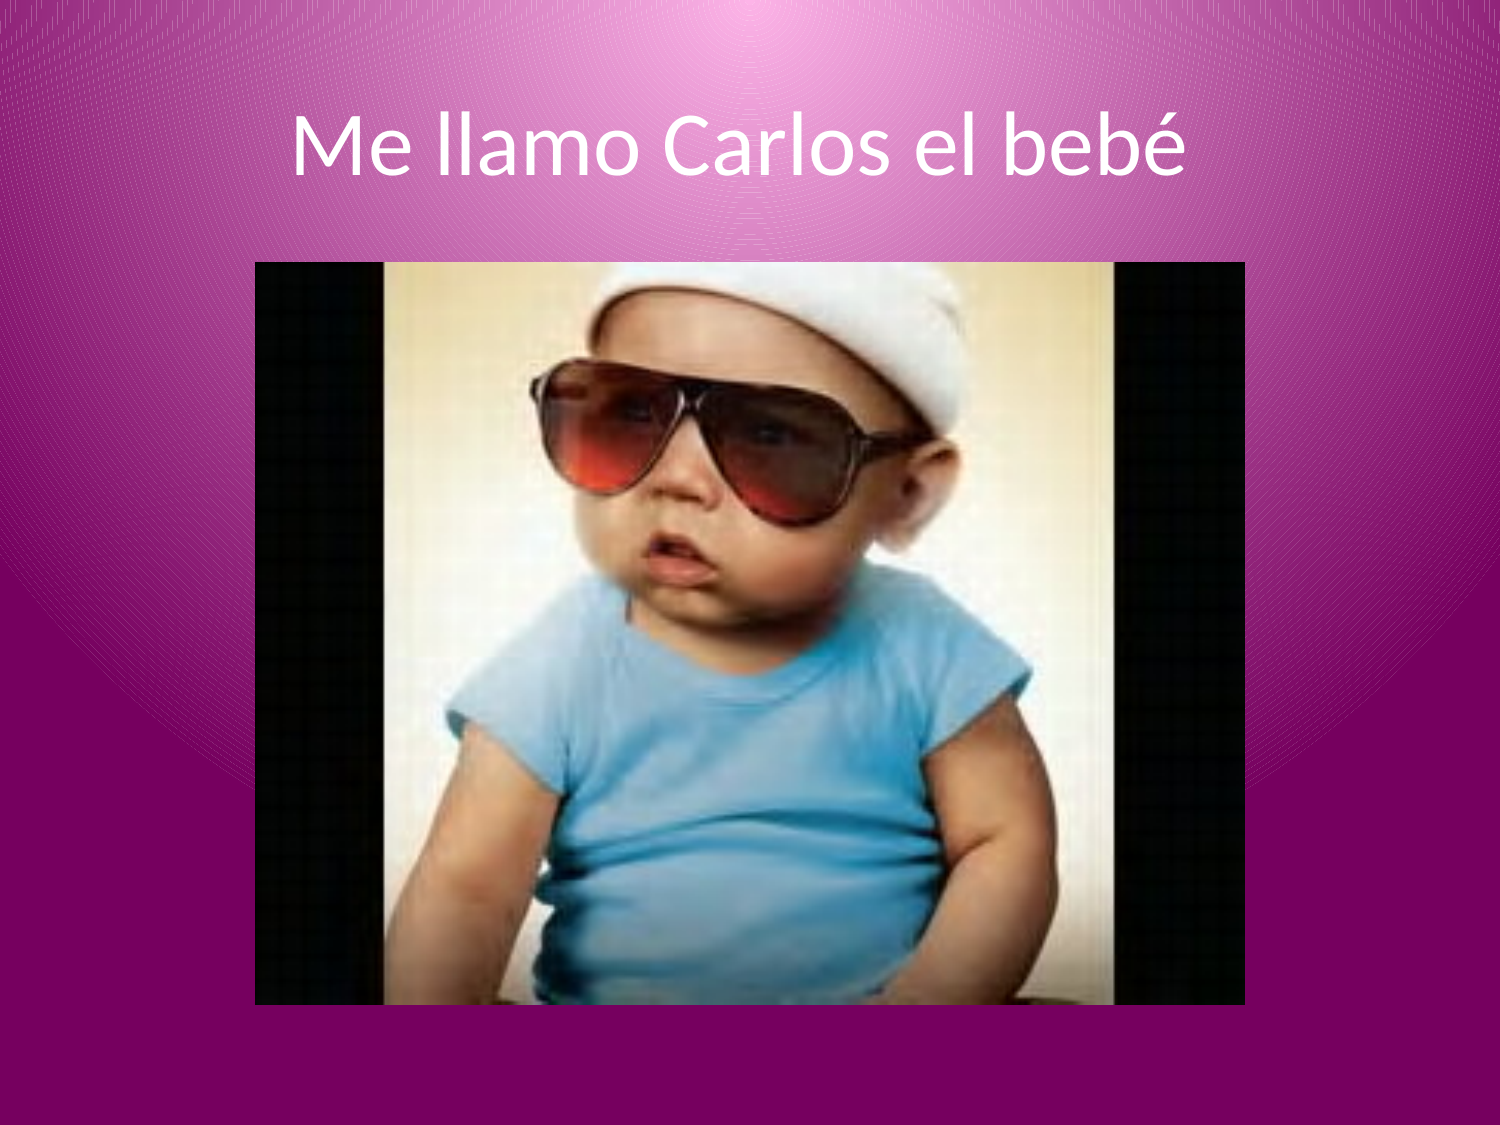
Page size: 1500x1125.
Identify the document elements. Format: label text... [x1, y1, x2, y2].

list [74, 262, 1426, 1006]
title Me llamo Carlos el bebé [75, 45, 1425, 233]
